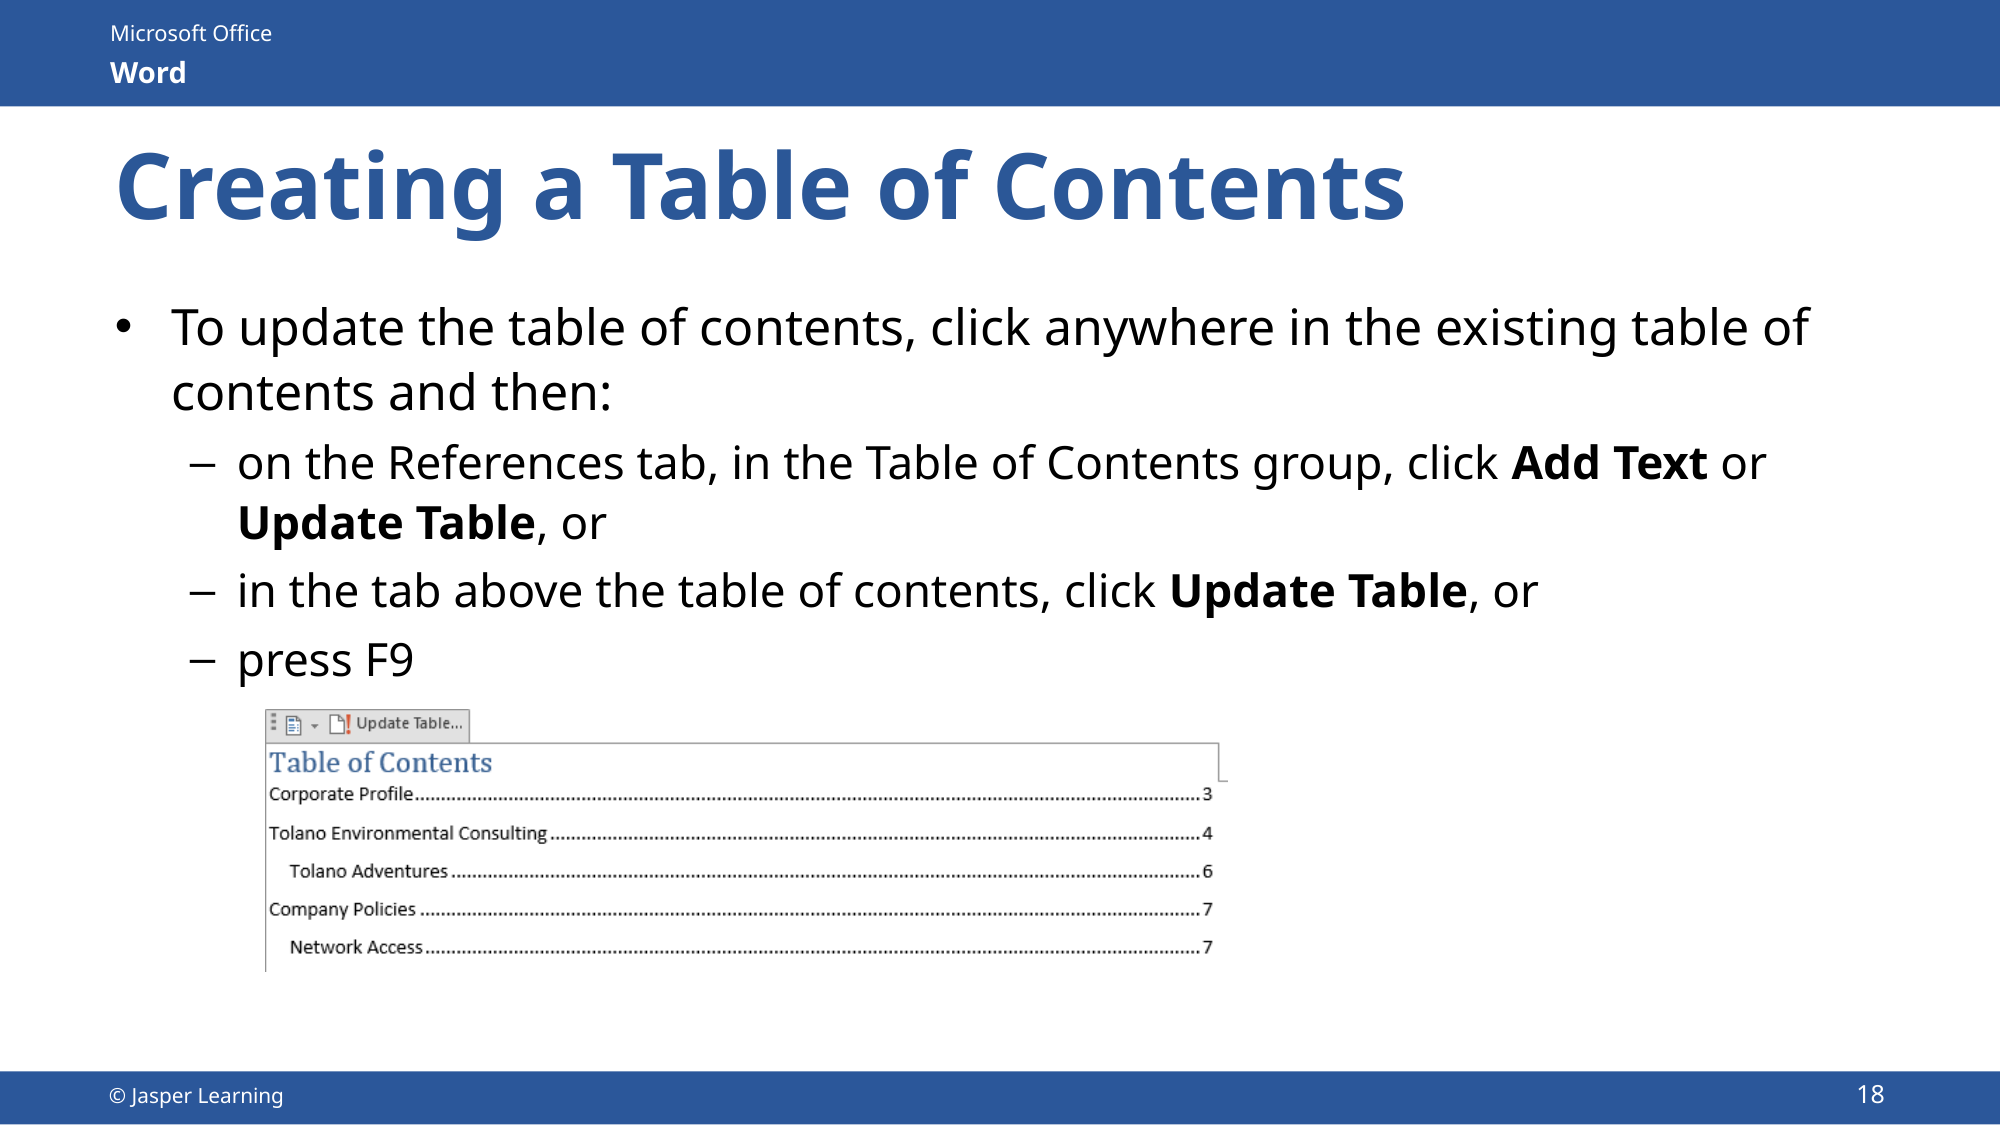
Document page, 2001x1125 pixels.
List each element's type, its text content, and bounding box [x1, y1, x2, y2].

title Creating a Table of Contents [99, 118, 1866, 248]
picture [265, 709, 1228, 973]
slide_number 18 [1433, 1065, 1900, 1125]
footer © Jasper Learning [94, 1066, 769, 1125]
list To update the table of contents, click anywhere in the existing table of contents and then: on the References tab, in the Table of Contents group, click Add Text or Update Table, or in the tab above the table of contents, click Update Table, or press F9 [99, 283, 1900, 1026]
